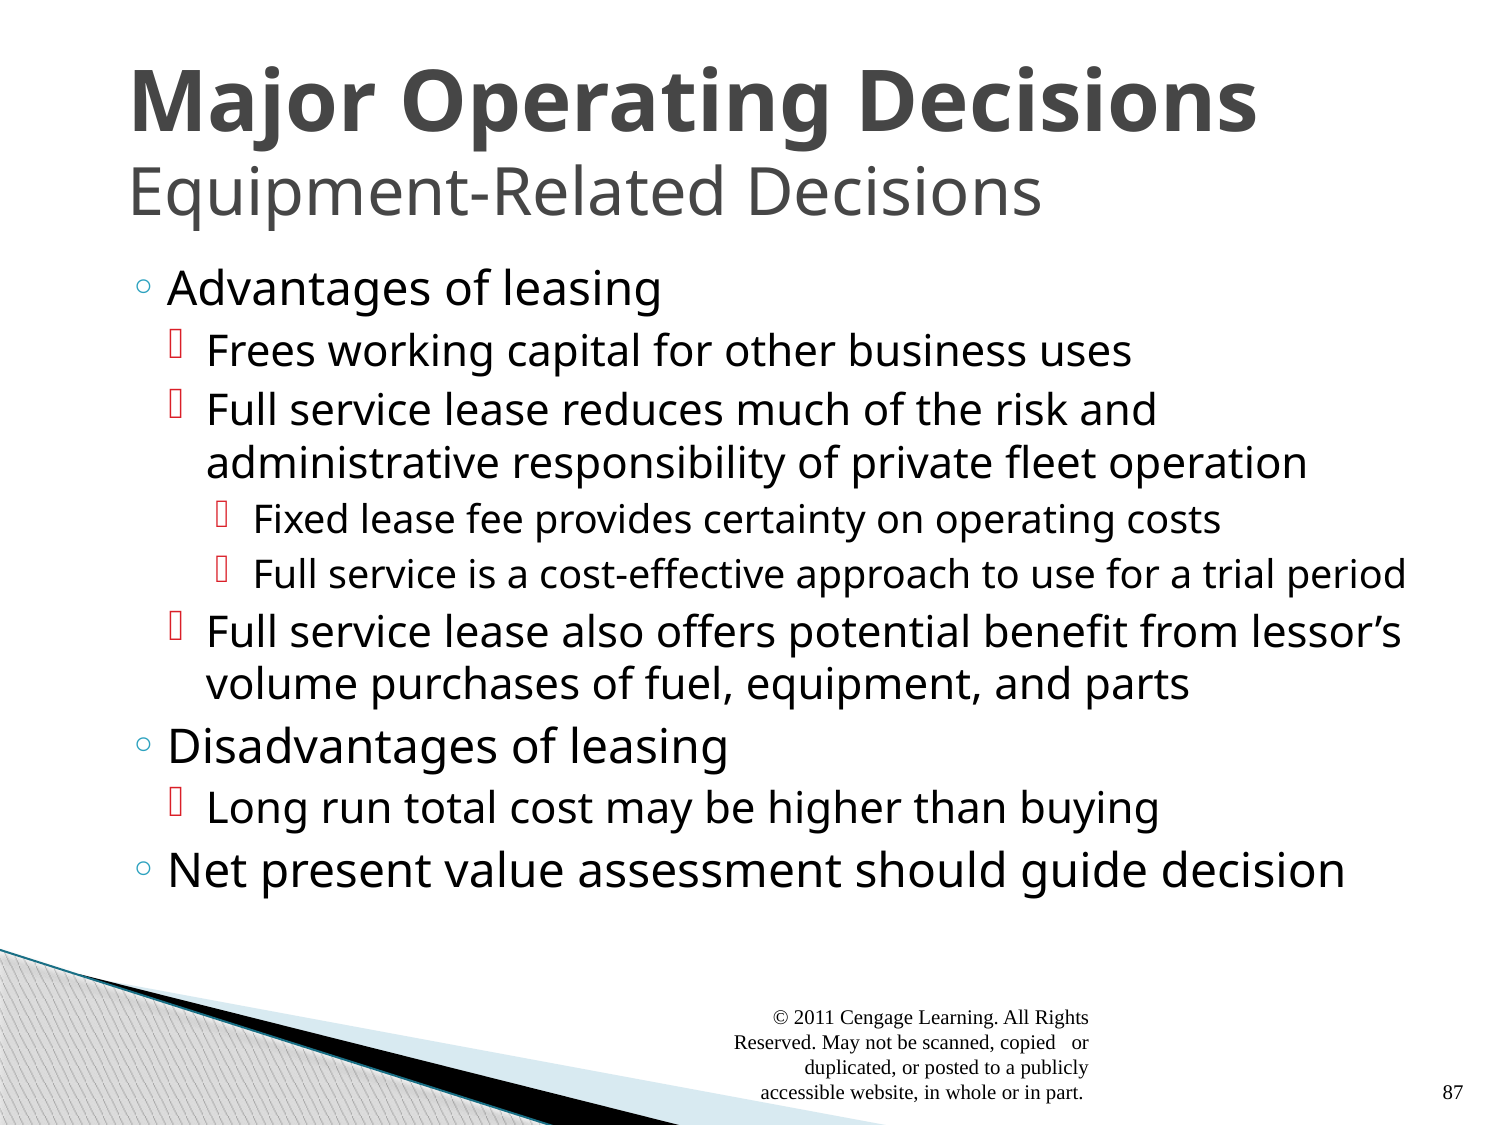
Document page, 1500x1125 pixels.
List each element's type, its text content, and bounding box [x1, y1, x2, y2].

list Advantages of leasing Frees working capital for other business uses Full service lease reduces much of the risk and administrative responsibility of private fleet operation Fixed lease fee provides certainty on operating costs Full service is a cost-effective approach to use for a trial period Full service lease also offers potential benefit from lessor’s volume purchases of fuel, equipment, and parts Disadvantages of leasing Long run total cost may be higher than buying Net present value assessment should guide decision [49, 249, 1426, 1013]
slide_number 87 [1418, 1051, 1479, 1112]
title Major Operating Decisions Equipment-Related Decisions [112, 37, 1388, 238]
footer © 2011 Cengage Learning. All Rights Reserved. May not be scanned, copied or duplicated, or posted to a publicly accessible website, in whole or in part. [718, 1051, 1105, 1112]
